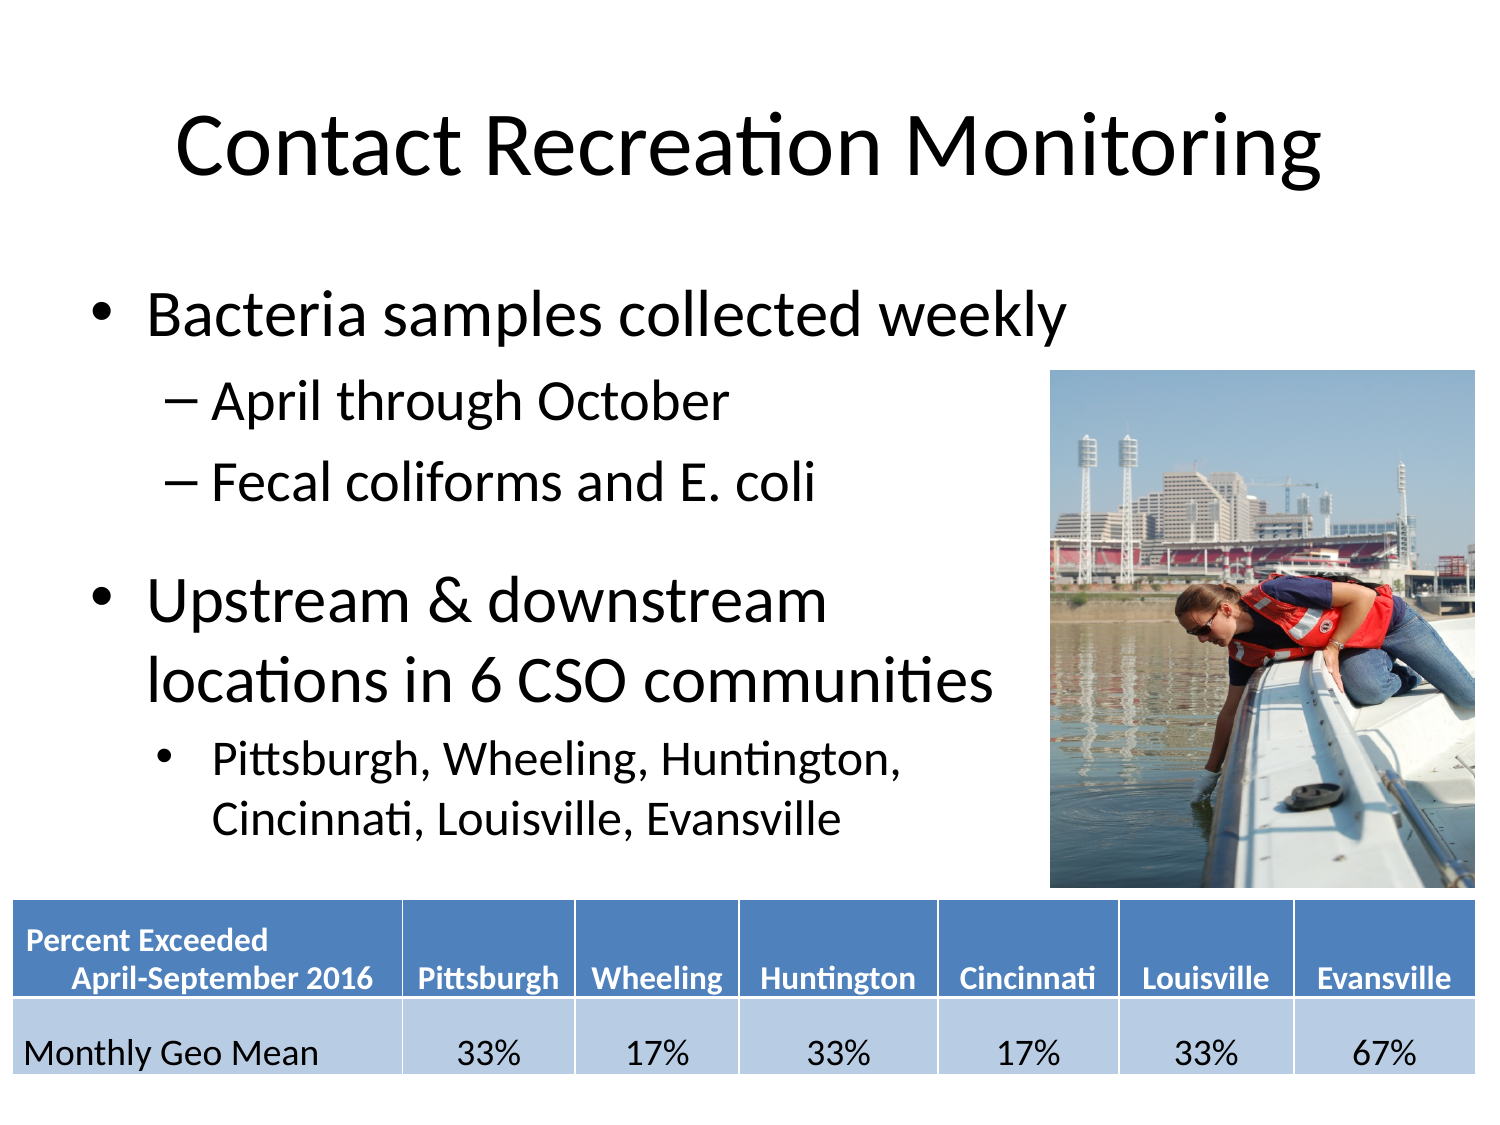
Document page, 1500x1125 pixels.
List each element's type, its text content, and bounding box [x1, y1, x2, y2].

table_header Evansville [1295, 900, 1475, 996]
table_header Pittsburgh [403, 900, 574, 996]
table_cell Monthly Geo Mean [13, 999, 402, 1074]
table_cell 33% [403, 999, 574, 1074]
table_header Wheeling [576, 900, 738, 996]
table_header Louisville [1120, 900, 1293, 996]
table_cell 33% [740, 999, 937, 1074]
table_cell 17% [939, 999, 1118, 1074]
picture [1049, 370, 1476, 888]
table_header Percent Exceeded April-September 2016 [13, 900, 402, 996]
table_cell 17% [576, 999, 738, 1074]
list Bacteria samples collected weekly April through October Fecal coliforms and E. coli Upstream & downstream locations in 6 CSO communities Pittsburgh, Wheeling, Huntington, Cincinnati, Louisville, Evansville [75, 262, 1088, 900]
table_cell 67% [1295, 999, 1475, 1074]
table_cell 33% [1120, 999, 1293, 1074]
title Contact Recreation Monitoring [75, 45, 1425, 233]
table_header Huntington [740, 900, 937, 996]
table_header Cincinnati [939, 900, 1118, 996]
